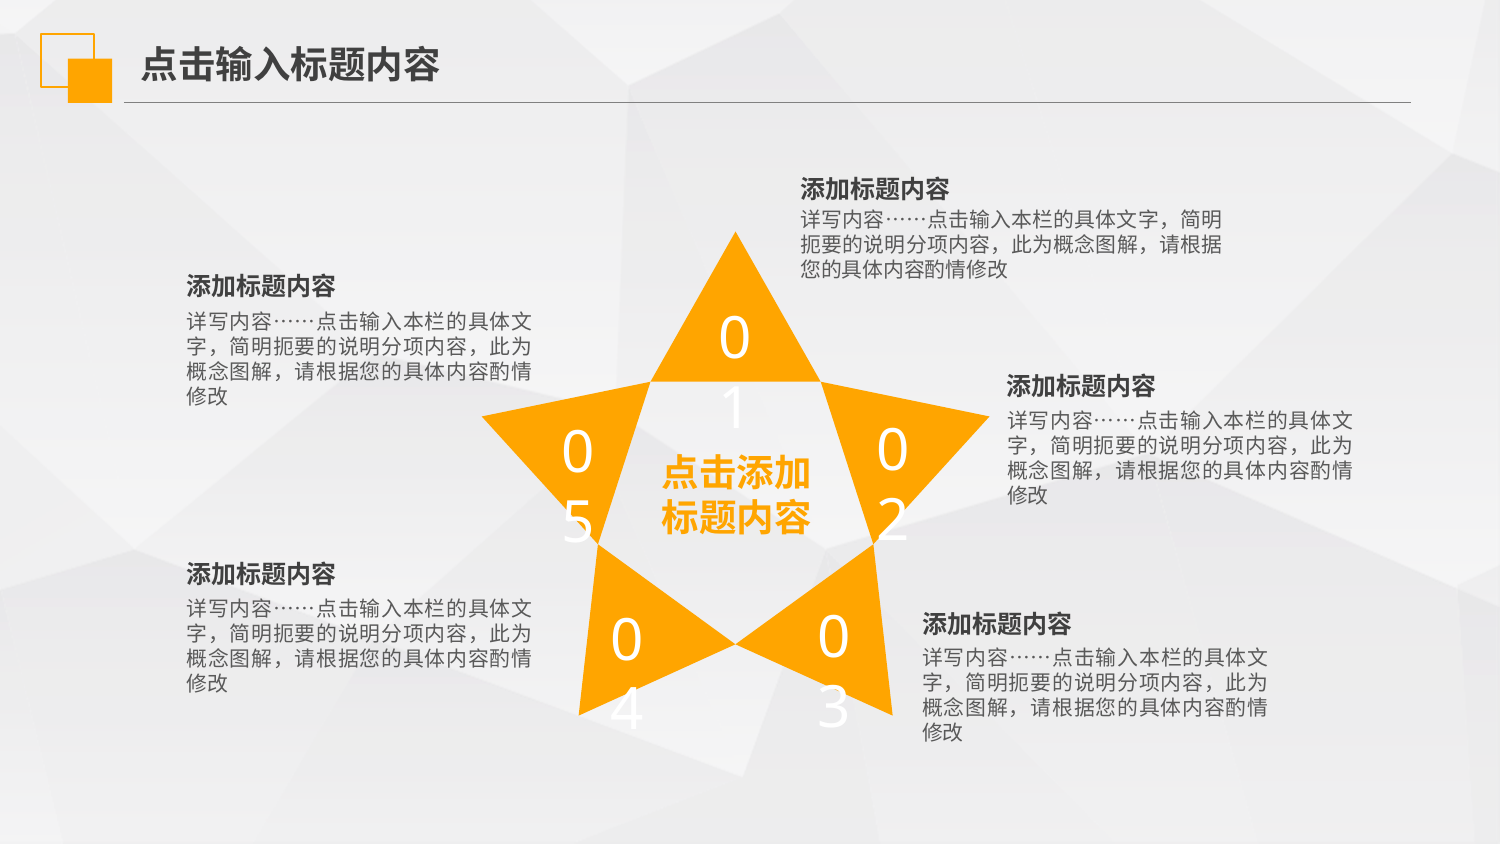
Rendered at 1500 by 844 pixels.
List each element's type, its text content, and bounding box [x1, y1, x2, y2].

text_box 添加标题内容 [800, 173, 1008, 204]
text_box [650, 231, 821, 382]
text_box 03 [804, 599, 864, 740]
text_box 02 [863, 412, 923, 553]
text_box 添加标题内容 [1006, 370, 1214, 401]
picture [0, 0, 1500, 844]
text_box 点击输入标题内容 [140, 32, 491, 95]
text_box [481, 381, 651, 514]
text_box [735, 551, 893, 716]
text_box [820, 381, 990, 513]
text_box 详写内容……点击输入本栏的具体文字，简明扼要的说明分项内容，此为概念图解，请根据您的具体内容酌情修改 [922, 644, 1269, 745]
text_box 添加标题内容 [922, 608, 1130, 639]
text_box 04 [598, 601, 657, 742]
text_box 添加标题内容 [186, 558, 384, 589]
text_box 添加标题内容 [186, 270, 364, 301]
text_box 详写内容……点击输入本栏的具体文字，简明扼要的说明分项内容，此为概念图解，请根据您的具体内容酌情修改 [1007, 407, 1354, 508]
text_box 详写内容……点击输入本栏的具体文字，简明扼要的说明分项内容，此为概念图解，请根据您的具体内容酌情修改 [800, 206, 1223, 282]
text_box 01 [705, 300, 765, 441]
text_box 详写内容……点击输入本栏的具体文字，简明扼要的说明分项内容，此为概念图解，请根据您的具体内容酌情修改 [186, 308, 533, 409]
text_box 05 [549, 414, 608, 554]
text_box [578, 551, 735, 716]
text_box 点击添加标题内容 [655, 449, 819, 540]
text_box 详写内容……点击输入本栏的具体文字，简明扼要的说明分项内容，此为概念图解，请根据您的具体内容酌情修改 [186, 595, 533, 696]
